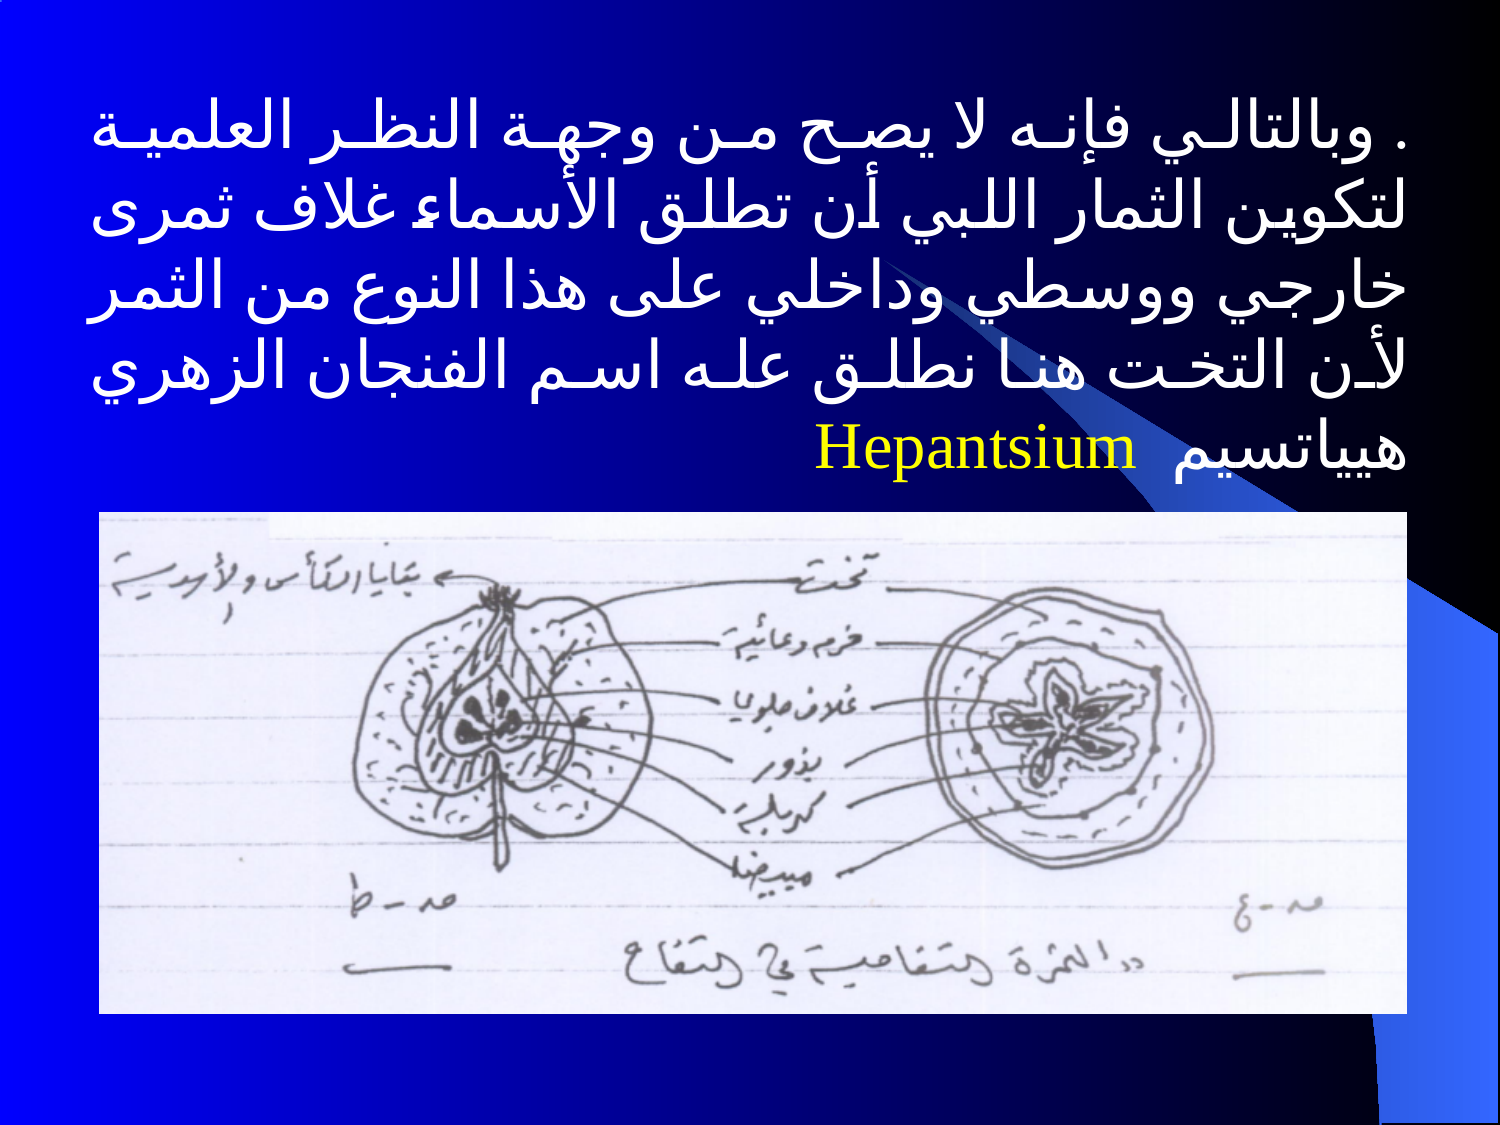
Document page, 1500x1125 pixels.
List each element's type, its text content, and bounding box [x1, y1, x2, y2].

text_box . وبالتالي فإنه لا يصح من وجهة النظر العلمية لتكوين الثمار اللبي أن تطلق الأسماء غلاف ثمرى خارجي ووسطي وداخلي على هذا النوع من الثمر لأن التخت هنا نطلق عله اسم الفنجان الزهري هيياتسيم Hepantsium [74, 74, 1425, 490]
picture [99, 512, 1407, 1015]
